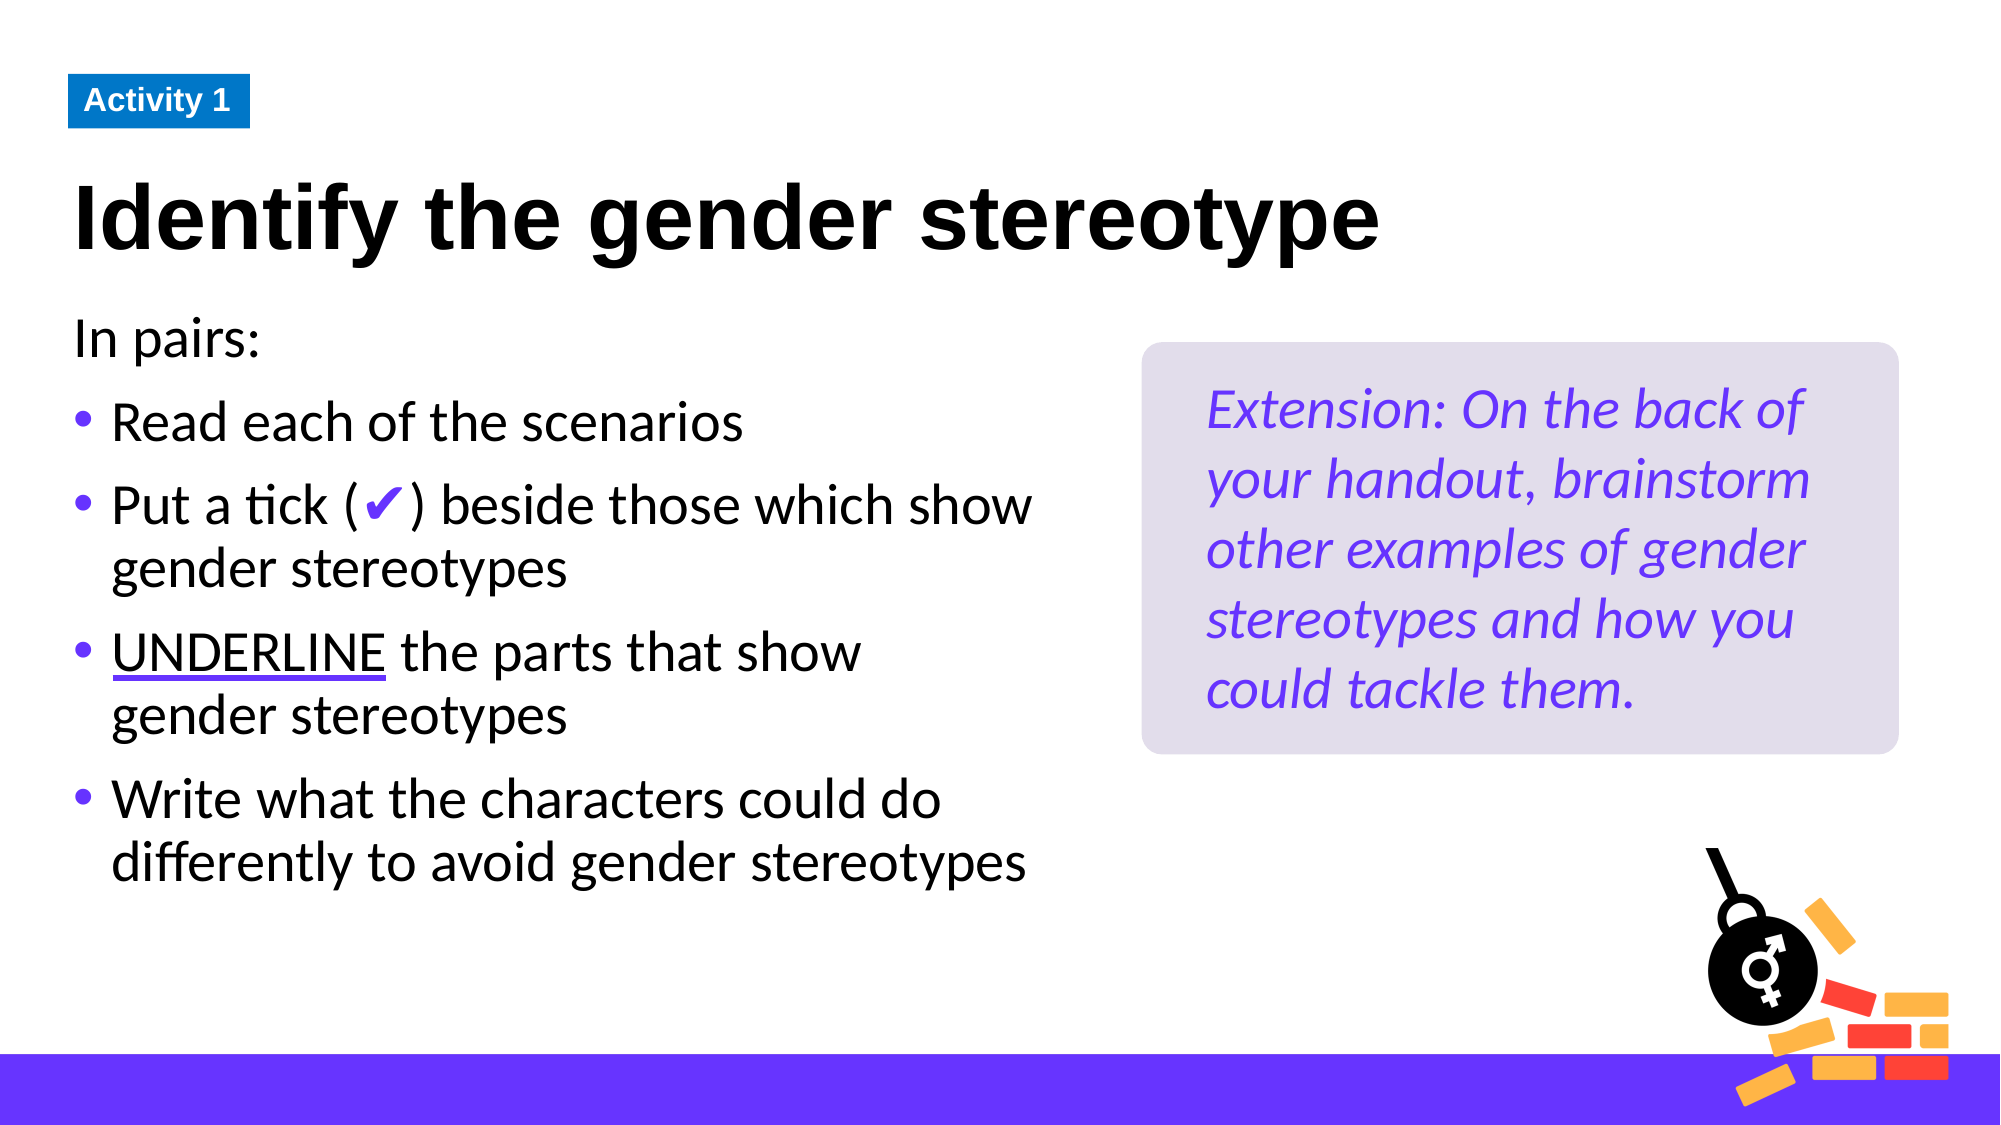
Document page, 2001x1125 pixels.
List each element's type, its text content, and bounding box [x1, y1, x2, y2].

text_box Extension: On the back of your handout, brainstorm other examples of gender stereotypes and how you could tackle them. [1191, 362, 1857, 728]
list In pairs: Read each of the scenarios Put a tick (✔) beside those which show gender stereotypes UNDERLINE the parts that show gender stereotypes Write what the characters could do differently to avoid gender stereotypes [59, 299, 1055, 820]
text_box [1140, 341, 1900, 756]
text_box Identify the gender stereotype [59, 59, 1857, 278]
picture [0, 0, 2000, 1125]
